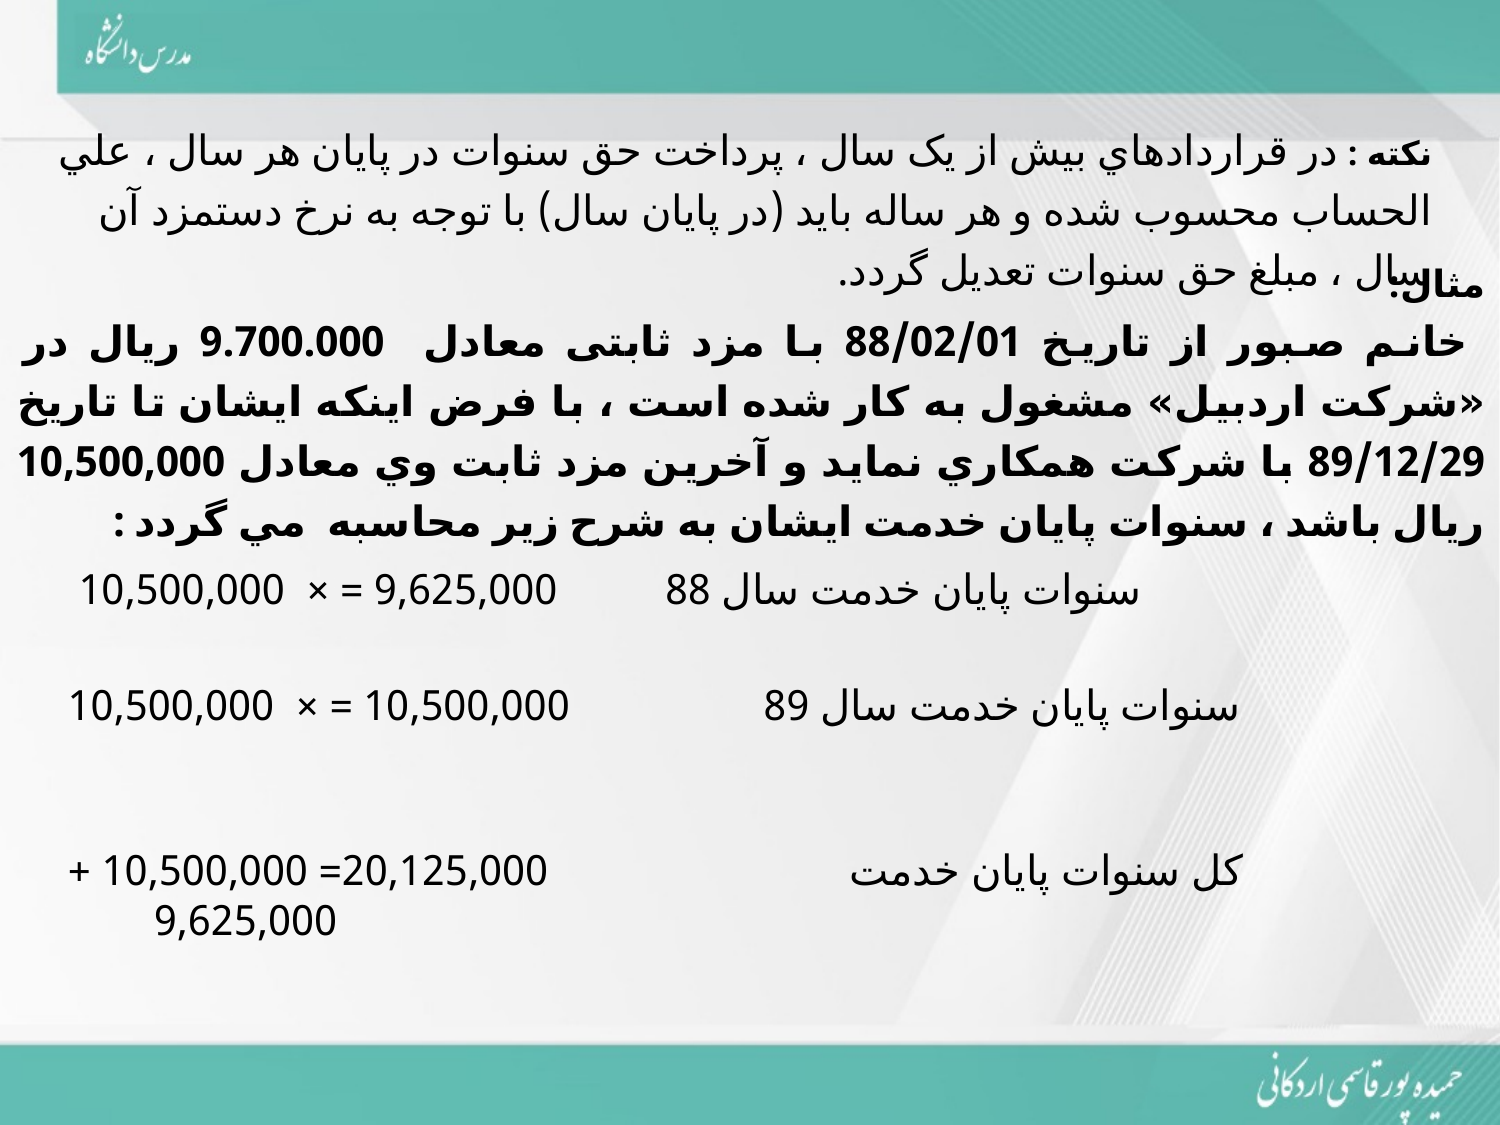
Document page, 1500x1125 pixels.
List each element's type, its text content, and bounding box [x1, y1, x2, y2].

picture [0, 553, 1500, 1125]
text_box کل سنوات پايان خدمت 20,125,000= 10,500,000 + 9,625,000 [53, 836, 1447, 952]
text_box نکته : در قراردادهاي بيش از يک سال ، پرداخت حق سنوات در پايان هر سال ، علي الحساب محسوب شده و هر ساله بايد (در پايان سال) با توجه به نرخ دستمزد آن سال ، مبلغ حق سنوات تعديل گردد. [41, 66, 1447, 243]
picture [0, 0, 1500, 243]
text_box مثال: خانم صبور از تاريخ 88/02/01 با مزد ثابتی معادل 9.700.000 ريال در «شرکت اردبيل» مشغول به کار شده است ، با فرض اينکه ايشان تا تاريخ 89/12/29 با شرکت همکاري نمايد و آخرين مزد ثابت وي معادل 10,500,000 ريال باشد ، سنوات پايان خدمت ايشان به شرح زير محاسبه مي گردد : [0, 243, 1500, 553]
